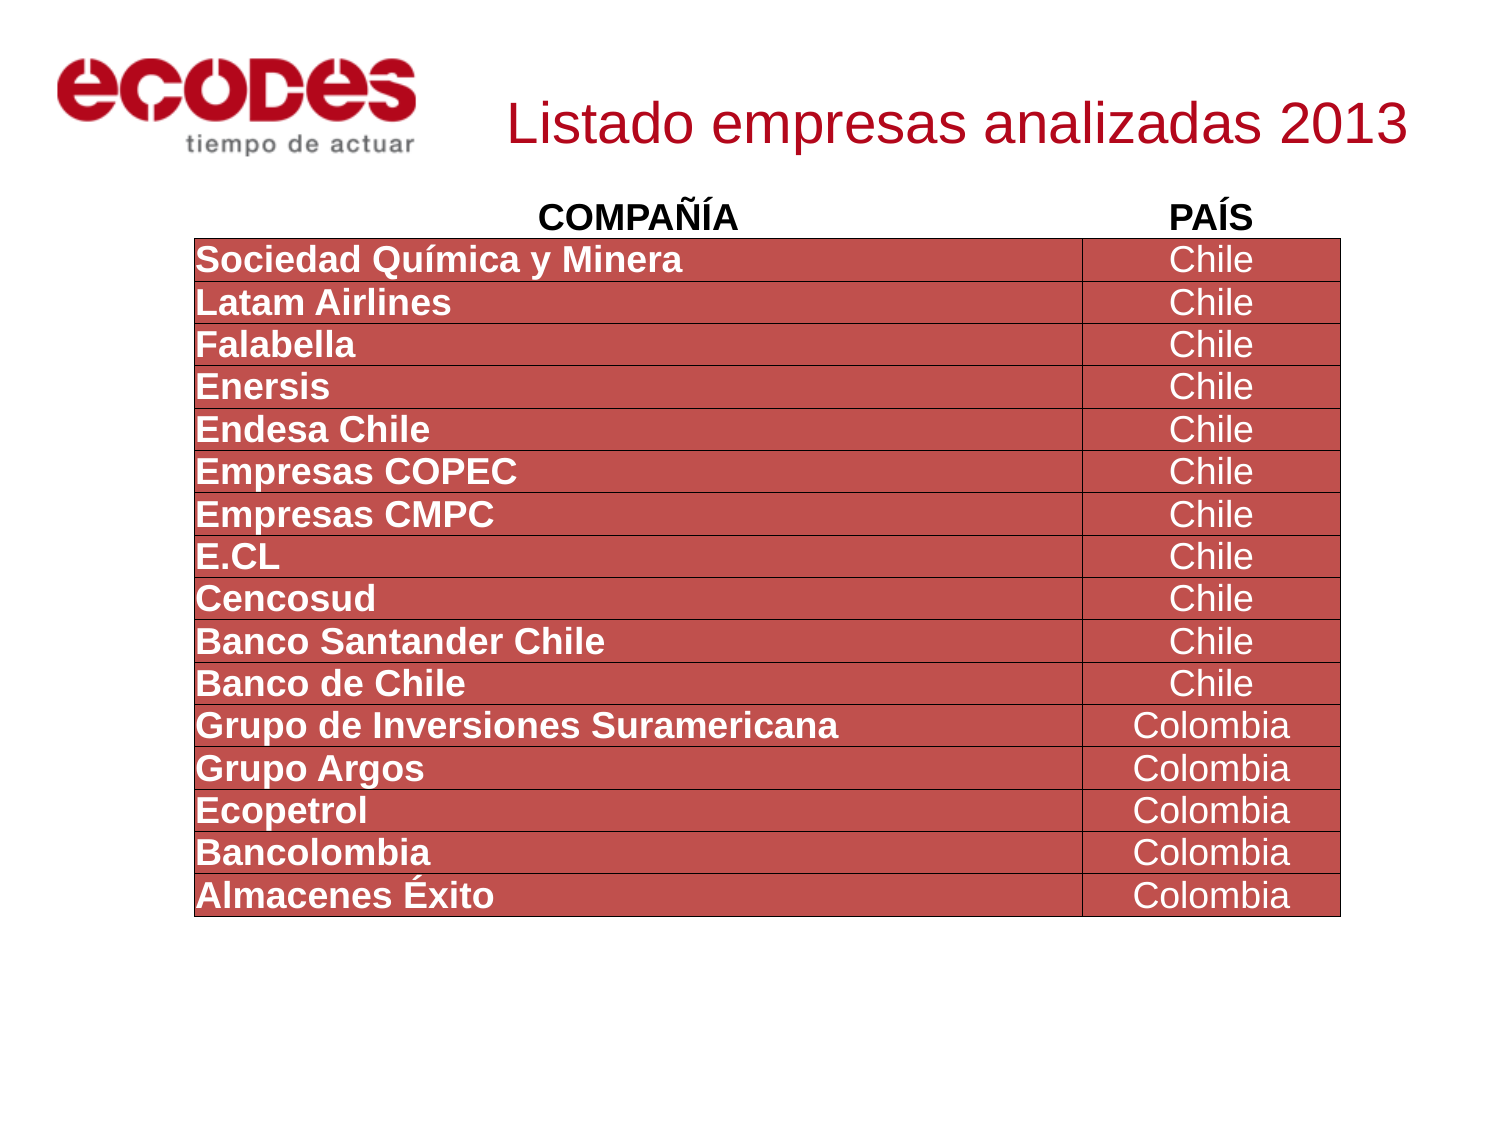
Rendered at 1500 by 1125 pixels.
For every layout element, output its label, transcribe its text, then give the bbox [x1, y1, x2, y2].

table_cell Chile [1083, 620, 1340, 662]
table_cell Almacenes Éxito [195, 874, 1082, 916]
table_cell Sociedad Química y Minera [195, 239, 1082, 281]
table_cell Empresas COPEC [195, 451, 1082, 492]
table_cell Colombia [1083, 747, 1340, 789]
table_cell Colombia [1083, 705, 1340, 746]
picture [53, 54, 427, 163]
table_header PAÍS [1082, 196, 1341, 238]
table_cell Chile [1083, 451, 1340, 492]
table_cell Colombia [1083, 832, 1340, 873]
table_cell Banco Santander Chile [195, 620, 1082, 662]
table_cell Chile [1083, 239, 1340, 281]
table_cell Chile [1083, 578, 1340, 619]
table_cell Endesa Chile [195, 409, 1082, 450]
table_cell Grupo Argos [195, 747, 1082, 789]
table_cell Colombia [1083, 874, 1340, 916]
table_cell Chile [1083, 663, 1340, 704]
table_cell Banco de Chile [195, 663, 1082, 704]
table_cell Colombia [1083, 790, 1340, 831]
table_cell Chile [1083, 282, 1340, 323]
table_cell Bancolombia [195, 832, 1082, 873]
table_cell Chile [1083, 324, 1340, 365]
table_cell Chile [1083, 493, 1340, 535]
table_cell E.CL [195, 536, 1082, 577]
text_box Listado empresas analizadas 2013 [490, 77, 1425, 163]
table_cell Empresas CMPC [195, 493, 1082, 535]
table_cell Ecopetrol [195, 790, 1082, 831]
table_cell Falabella [195, 324, 1082, 365]
table_cell Chile [1083, 409, 1340, 450]
table_header COMPAÑÍA [195, 196, 1082, 238]
table_cell Chile [1083, 536, 1340, 577]
table_cell Enersis [195, 366, 1082, 408]
table_cell Latam Airlines [195, 282, 1082, 323]
table_cell Grupo de Inversiones Suramericana [195, 705, 1082, 746]
table_cell Chile [1083, 366, 1340, 408]
table_cell Cencosud [195, 578, 1082, 619]
